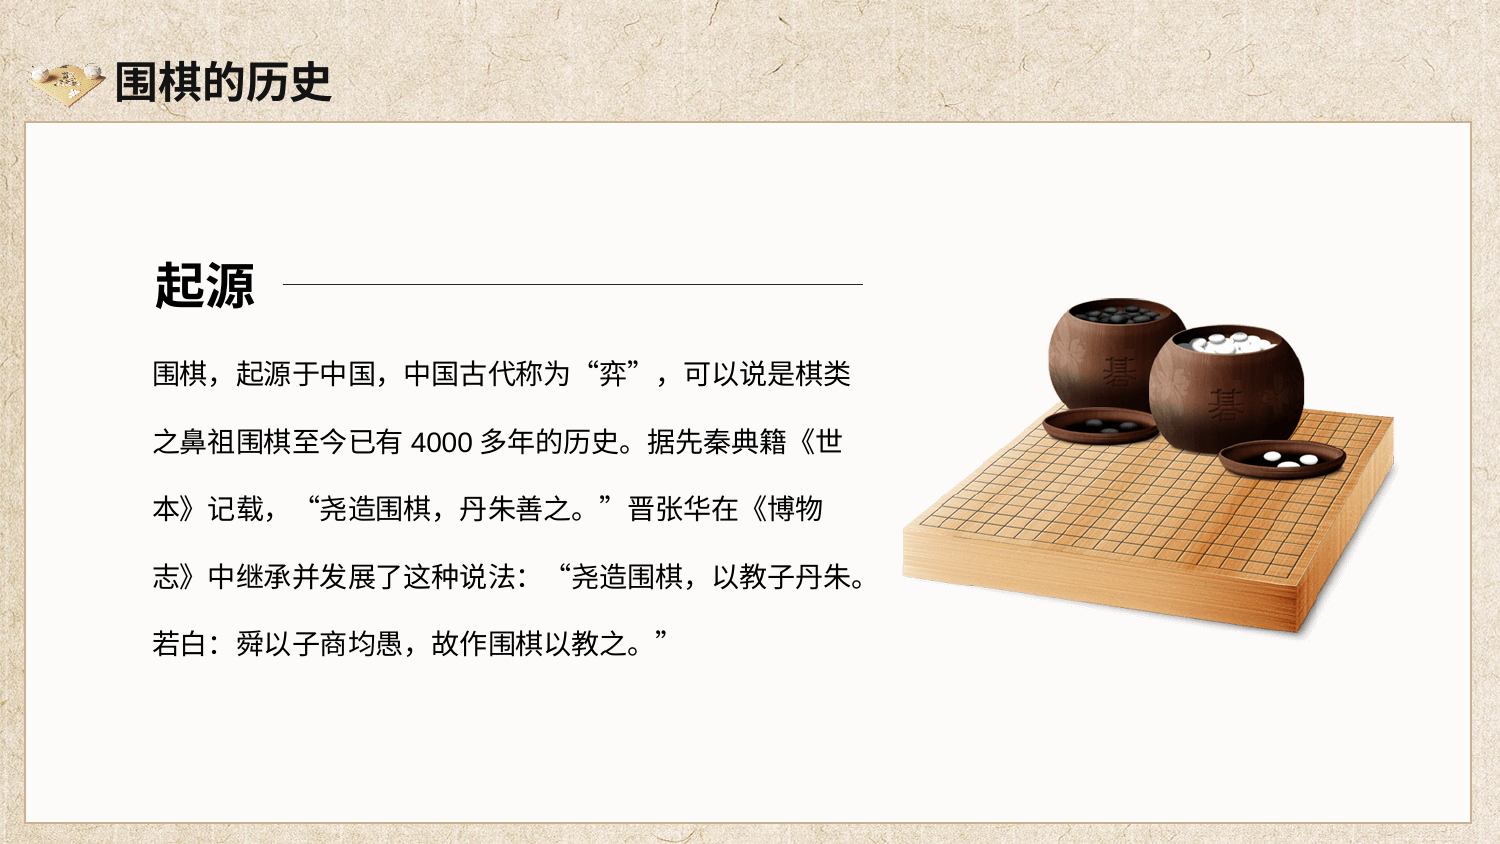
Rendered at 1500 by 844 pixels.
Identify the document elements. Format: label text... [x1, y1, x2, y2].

text_box 围棋，起源于中国，中国古代称为“弈”，可以说是棋类之鼻祖围棋至今已有4000多年的历史。据先秦典籍《世本》记载，“尧造围棋，丹朱善之。”晋张华在《博物志》中继承并发展了这种说法：“尧造围棋，以教子丹朱。若白：舜以子商均愚，故作围棋以教之。” [137, 315, 888, 668]
text_box 起源 [140, 246, 400, 315]
picture [0, 0, 1500, 844]
